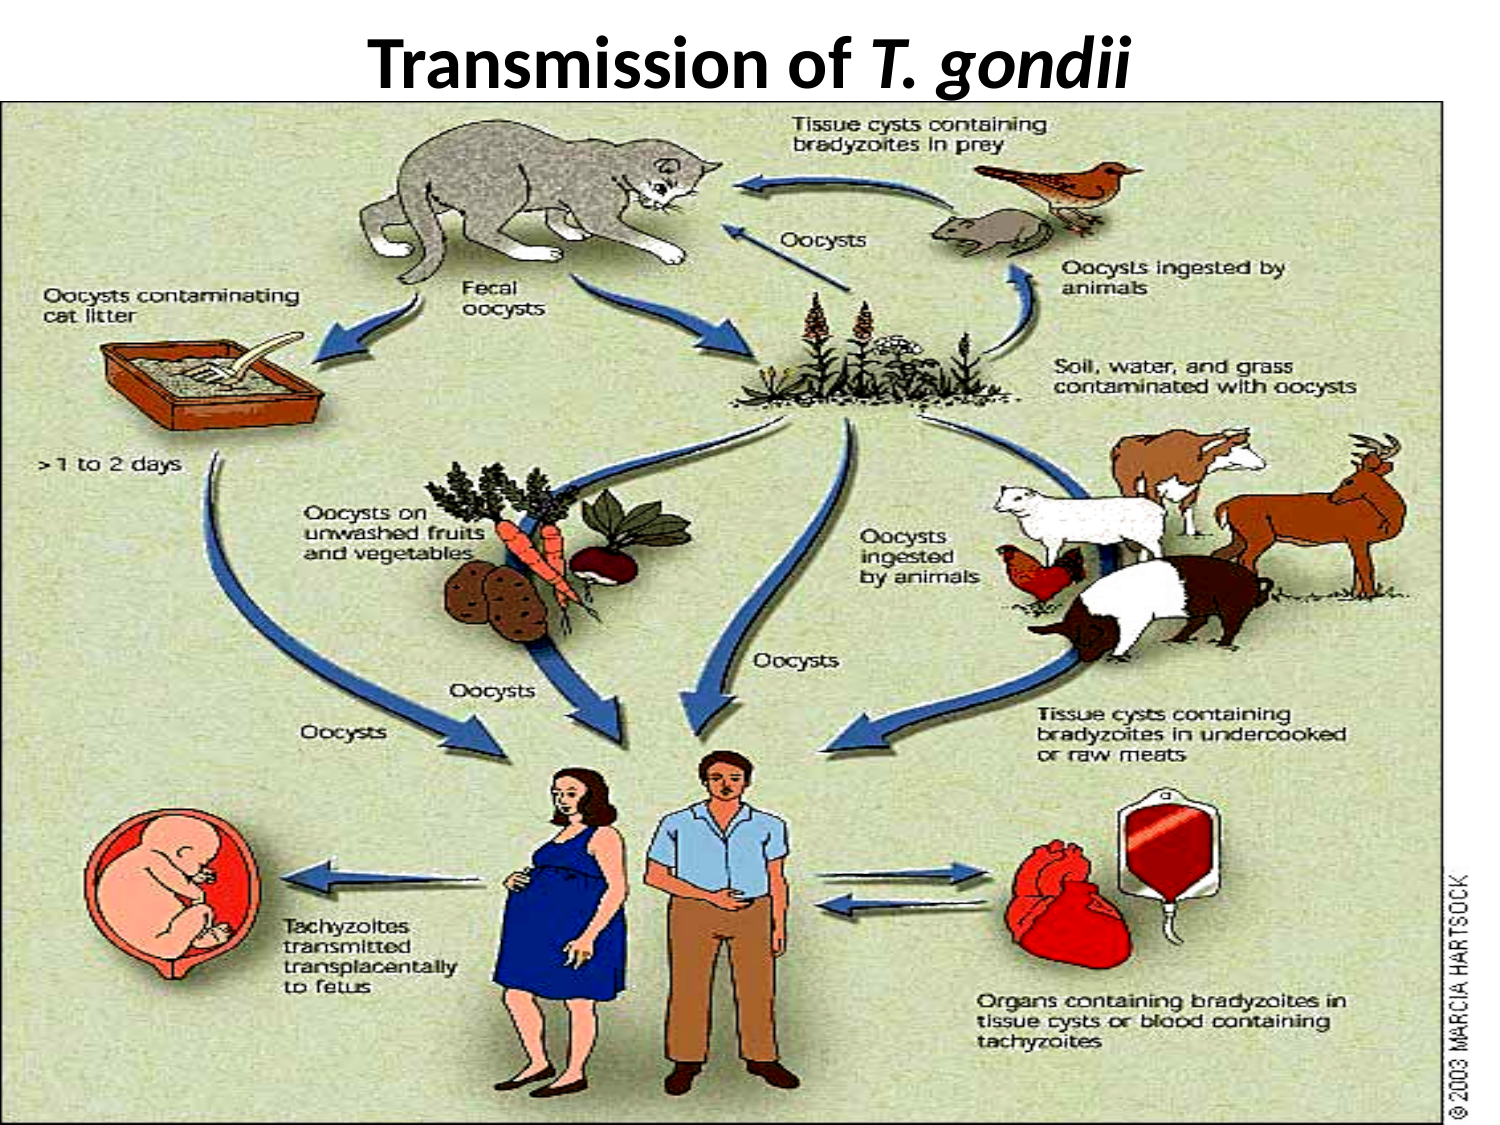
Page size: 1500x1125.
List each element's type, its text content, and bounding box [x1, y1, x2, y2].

picture [0, 101, 1471, 1125]
title Transmission of T. gondii [75, 0, 1425, 100]
